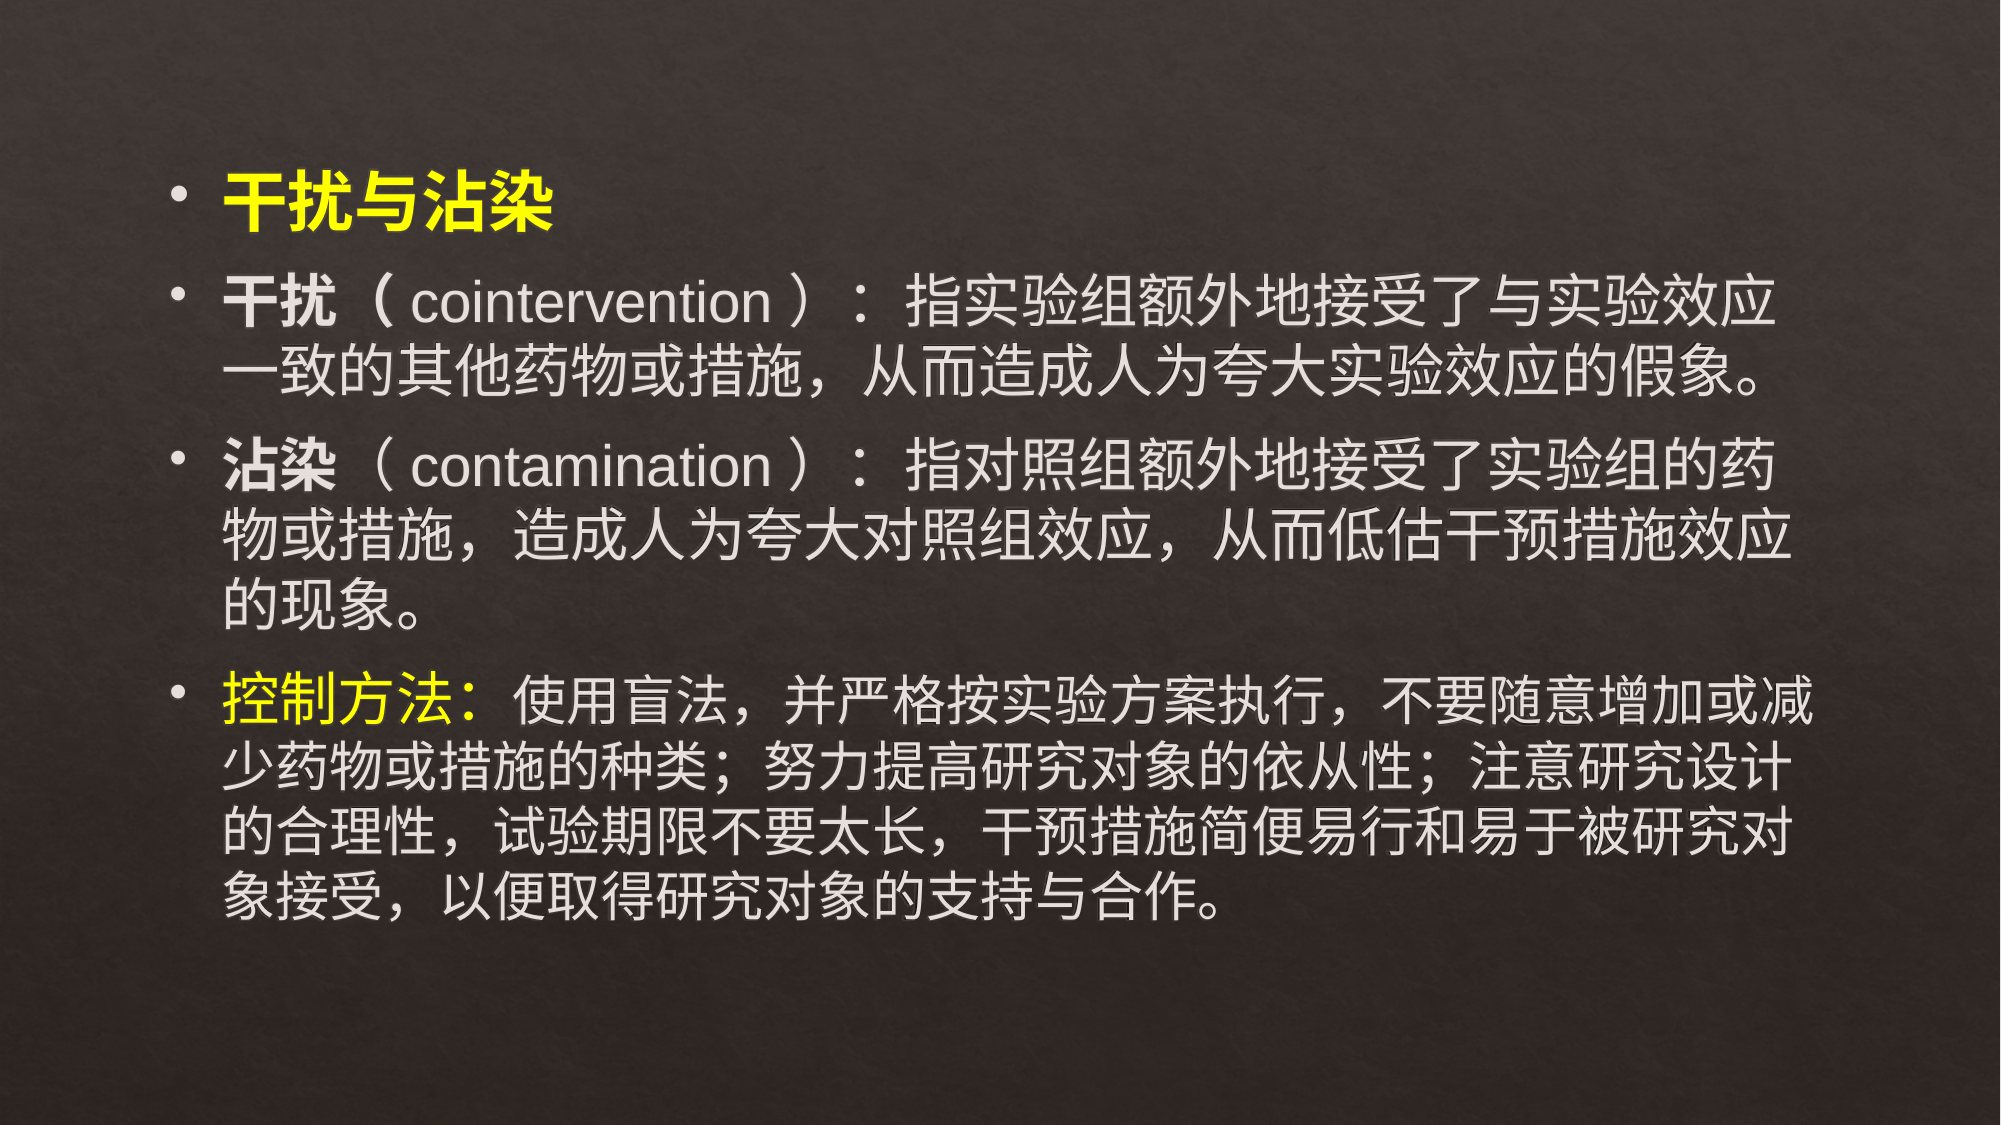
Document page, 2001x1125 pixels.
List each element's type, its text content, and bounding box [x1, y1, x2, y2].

list 干扰与沾染 干扰（cointervention）：指实验组额外地接受了与实验效应一致的其他药物或措施，从而造成人为夸大实验效应的假象。 沾染（contamination）：指对照组额外地接受了实验组的药物或措施，造成人为夸大对照组效应，从而低估干预措施效应的现象。 控制方法：使用盲法，并严格按实验方案执行，不要随意增加或减少药物或措施的种类；努力提高研究对象的依从性；注意研究设计的合理性，试验期限不要太长，干预措施简便易行和易于被研究对象接受，以便取得研究对象的支持与合作。 [150, 76, 1849, 950]
